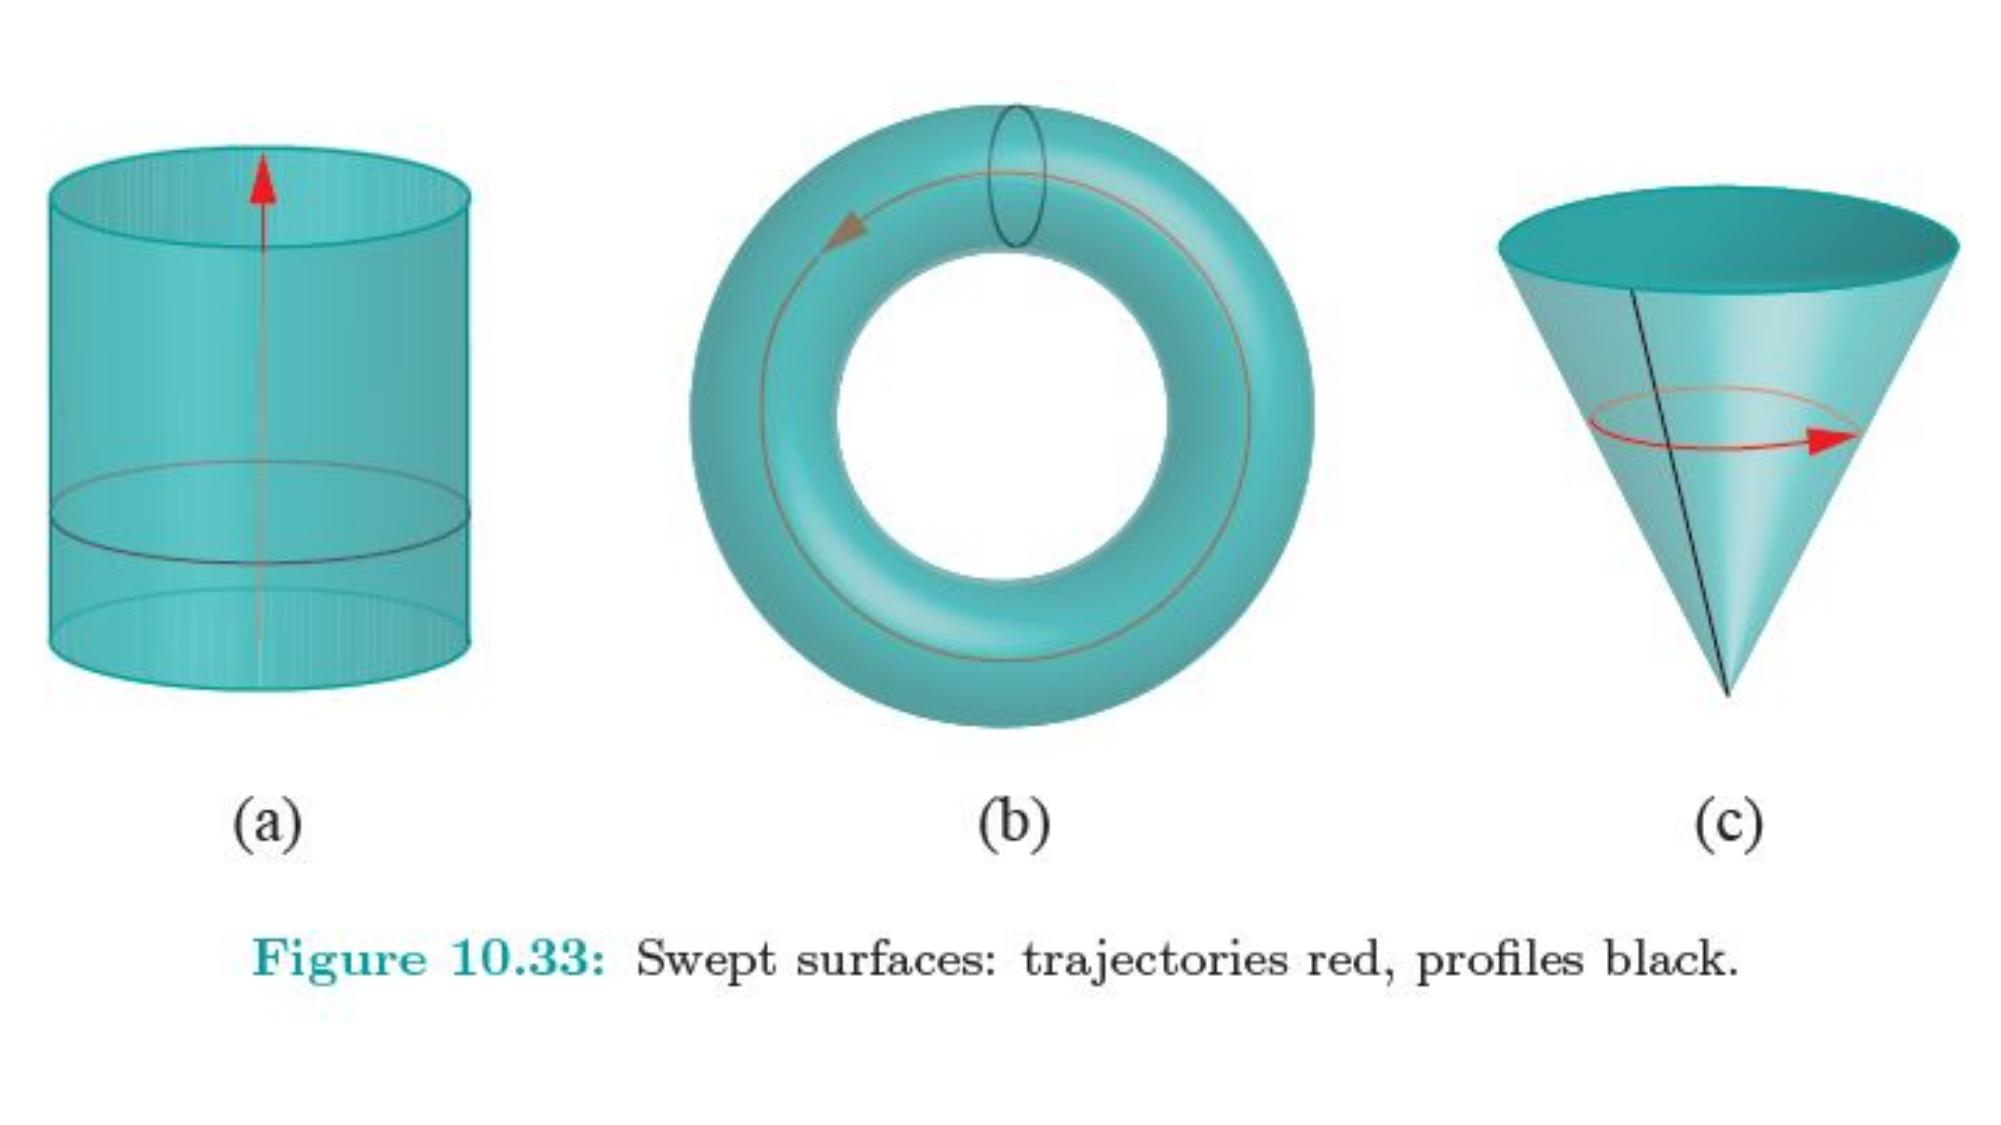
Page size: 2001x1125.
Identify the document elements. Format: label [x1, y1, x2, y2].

picture [0, 81, 2000, 1043]
